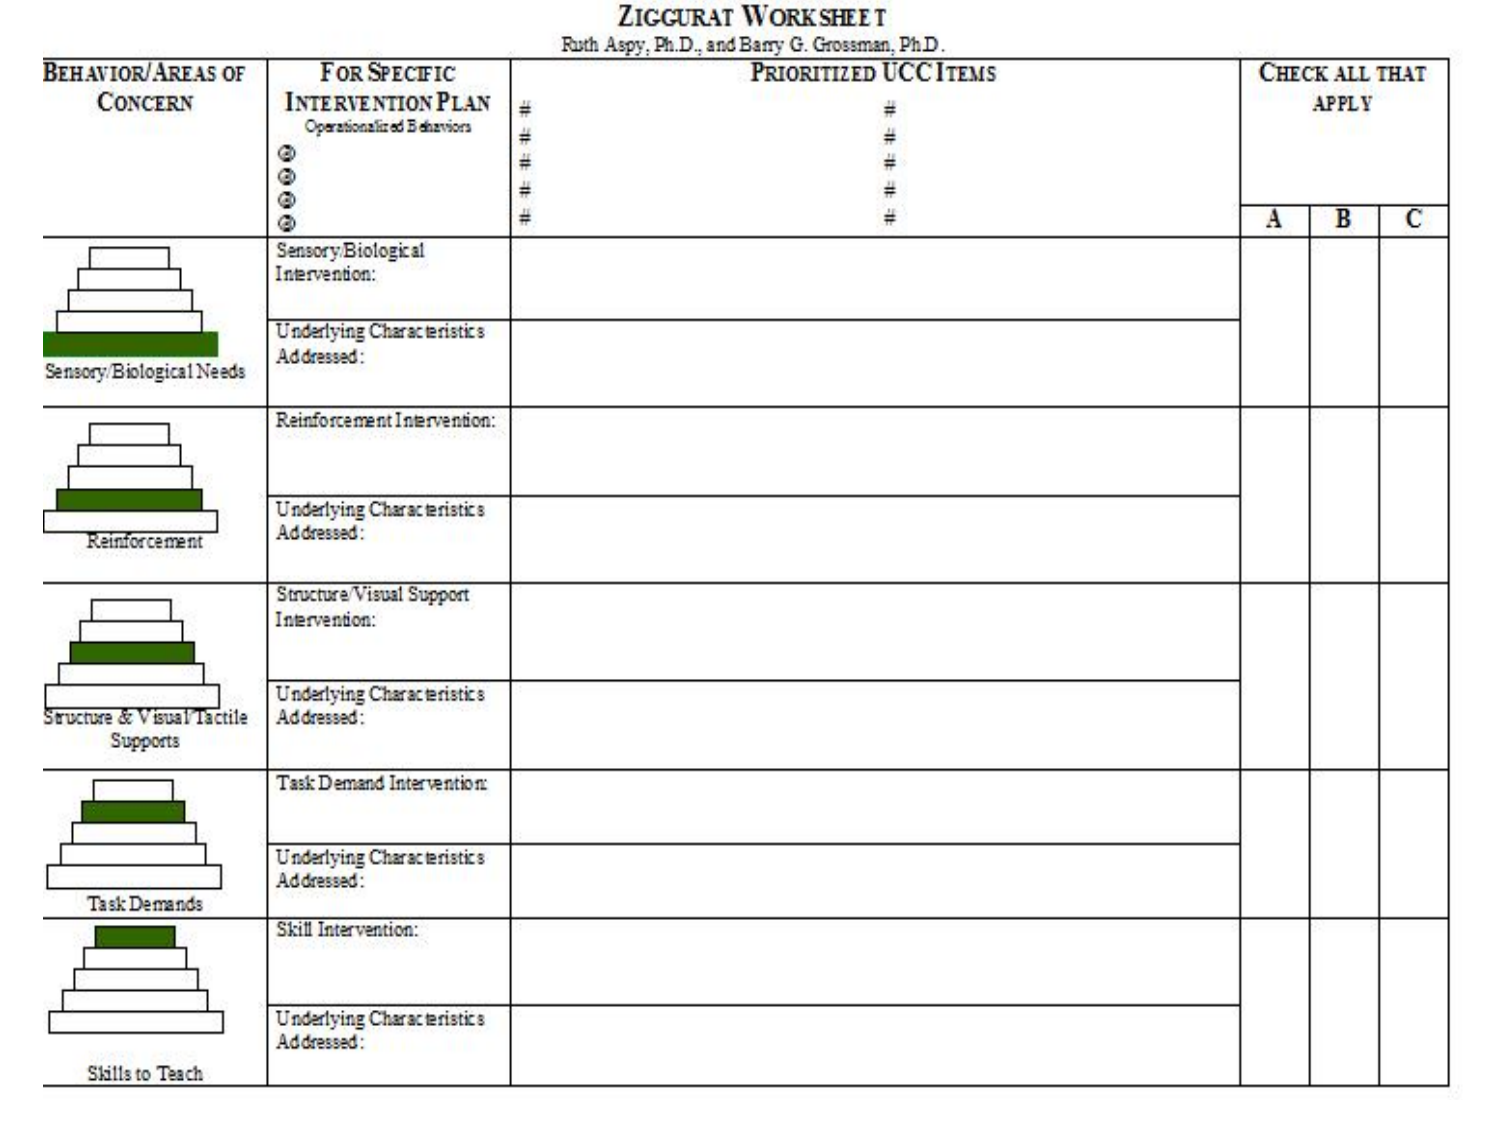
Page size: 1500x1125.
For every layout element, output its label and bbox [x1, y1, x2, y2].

list [42, 0, 1463, 1101]
